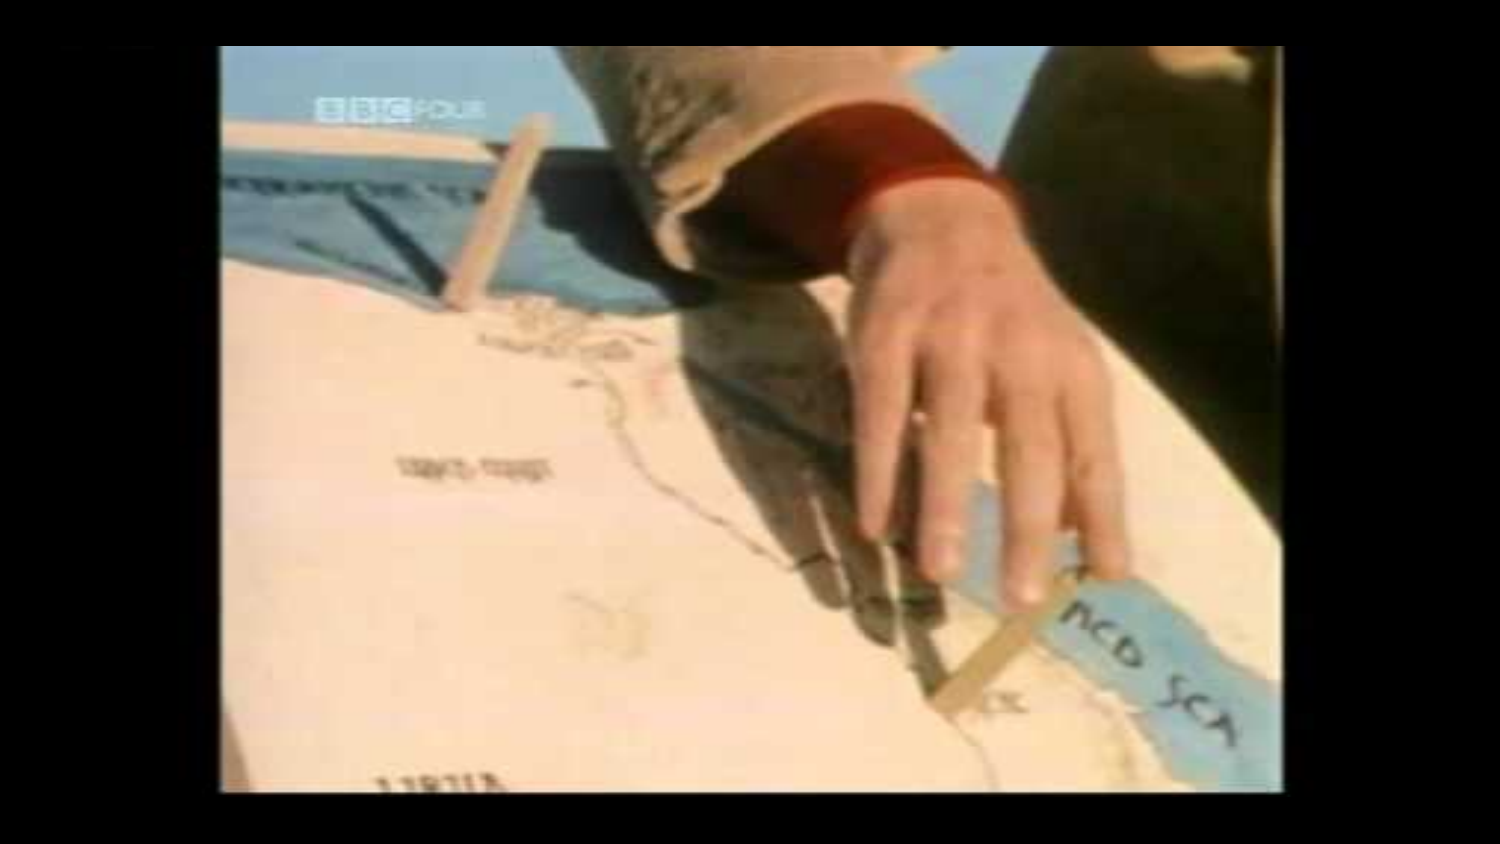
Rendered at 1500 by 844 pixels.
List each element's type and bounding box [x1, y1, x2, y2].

picture [37, 46, 1457, 797]
